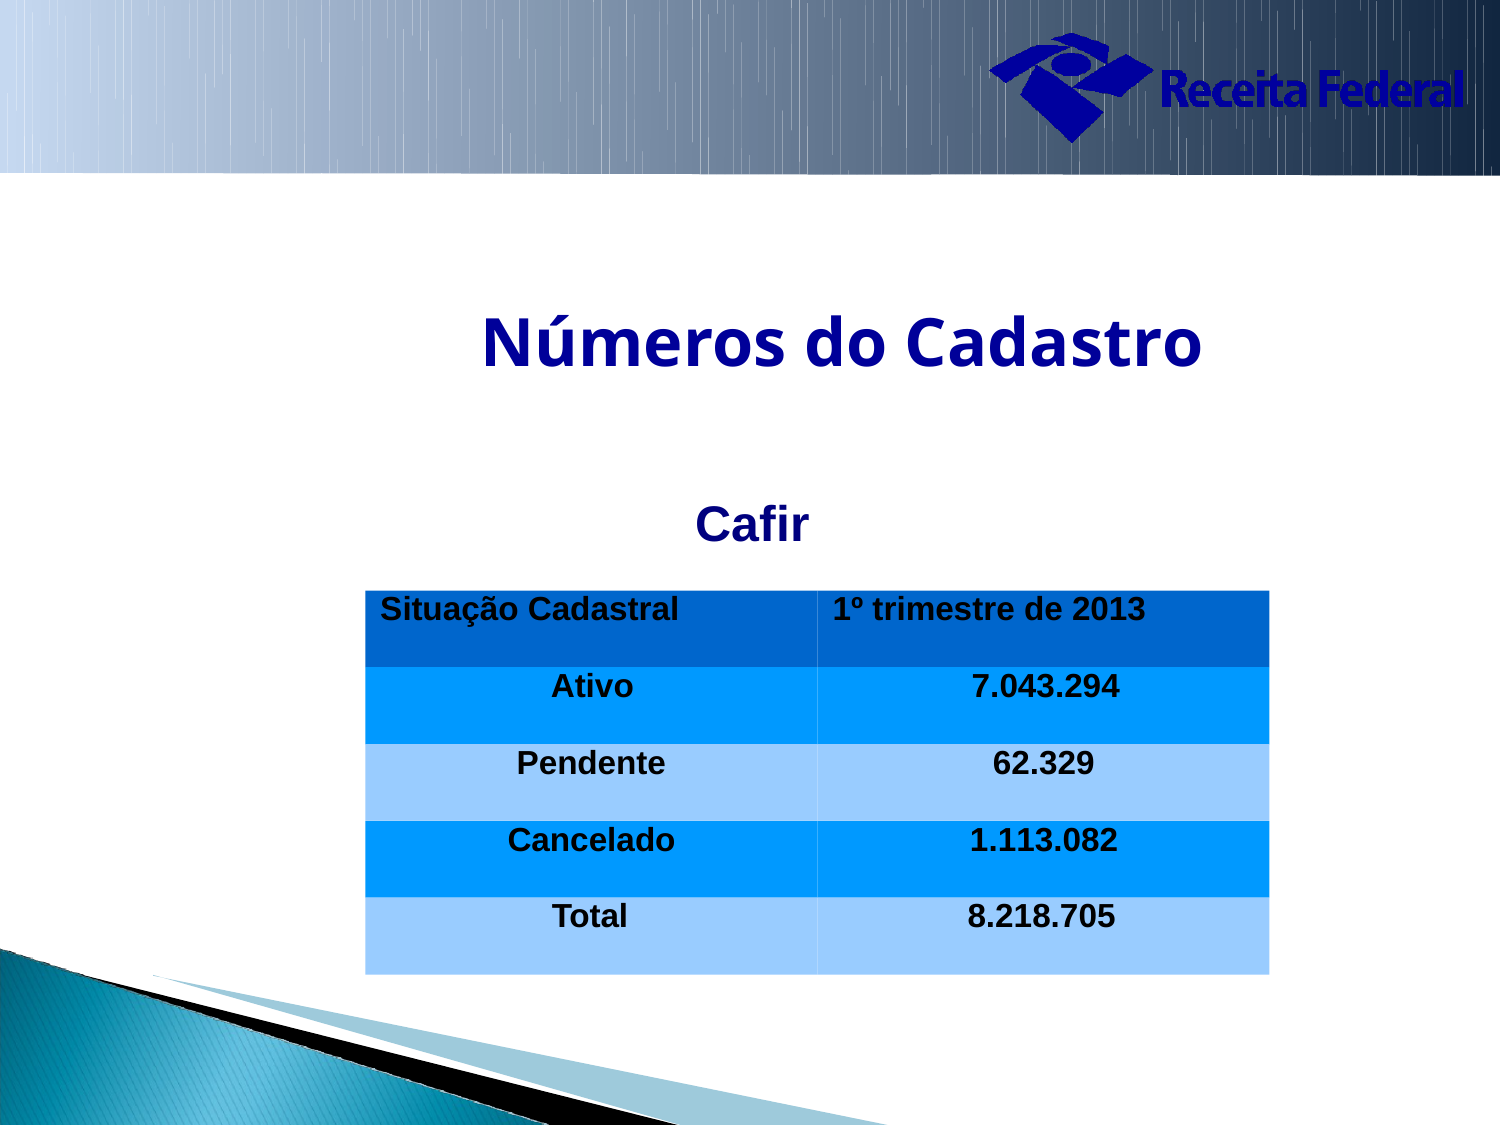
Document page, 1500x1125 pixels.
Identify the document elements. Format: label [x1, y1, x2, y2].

text_box [0, 0, 1500, 176]
text_box [693, 498, 820, 553]
text_box [478, 308, 1215, 380]
text_box [0, 590, 1270, 1125]
